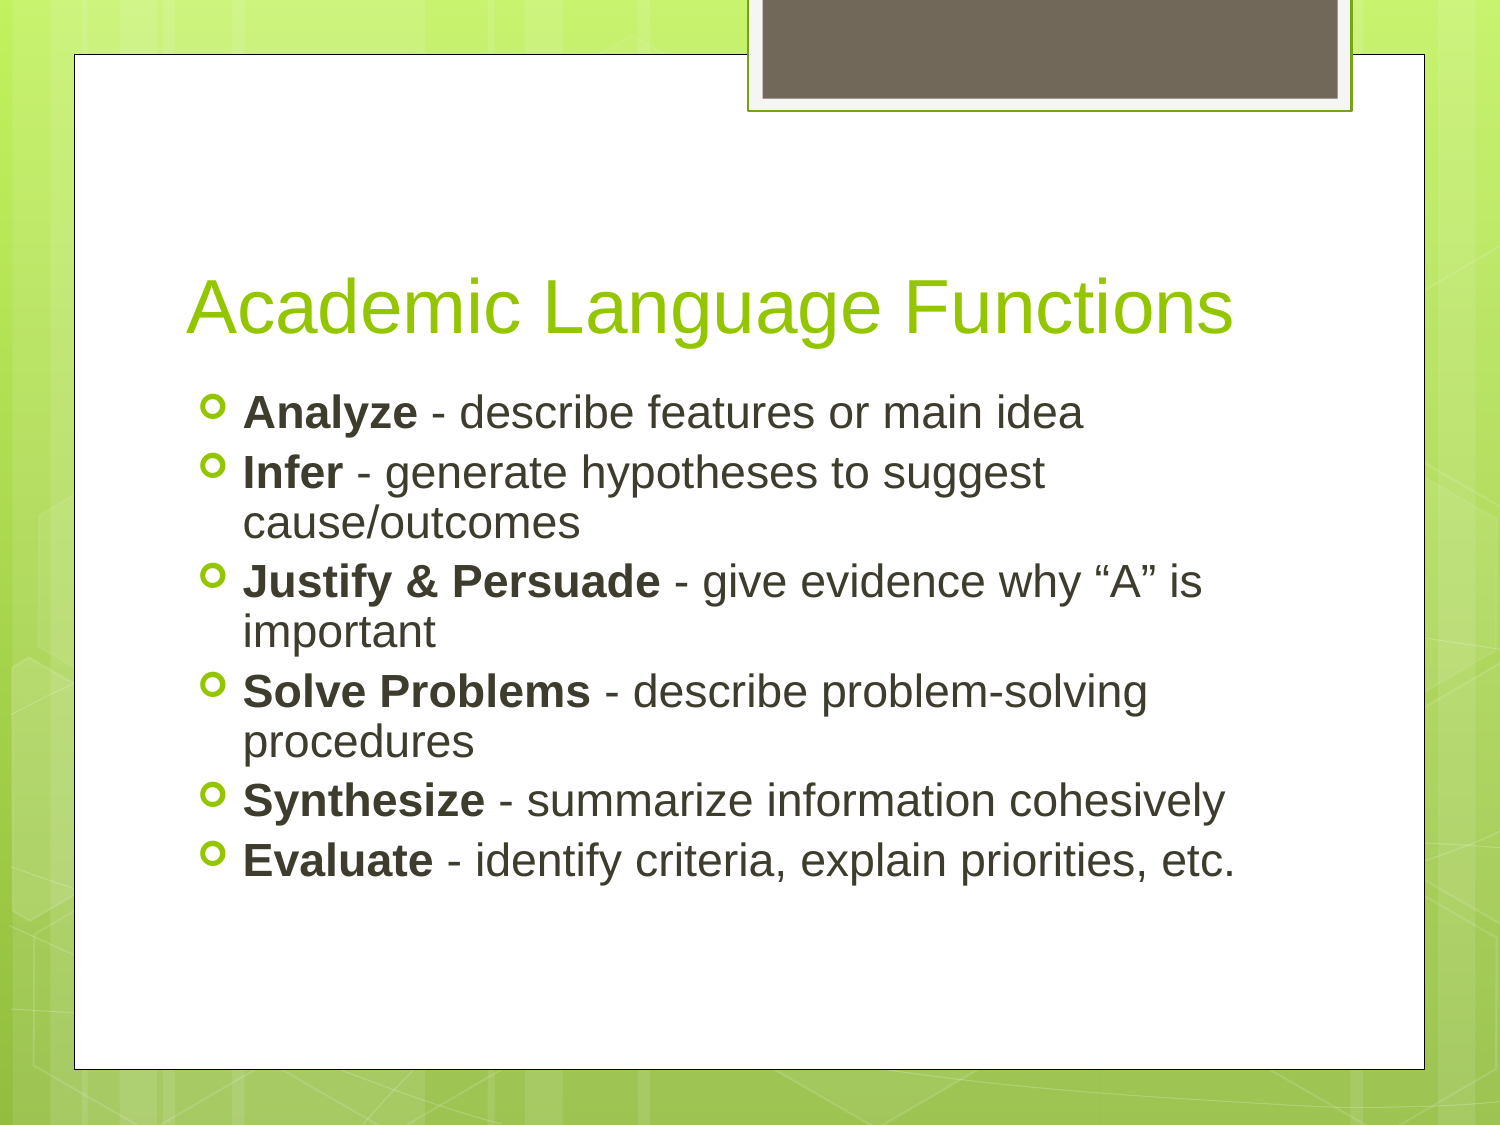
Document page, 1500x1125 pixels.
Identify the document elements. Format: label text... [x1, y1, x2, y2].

title Academic Language Functions [171, 168, 1324, 357]
list Analyze - describe features or main idea Infer - generate hypotheses to suggest cause/outcomes Justify & Persuade - give evidence why “A” is important Solve Problems - describe problem-solving procedures Synthesize - summarize information cohesively Evaluate - identify criteria, explain priorities, etc. [171, 381, 1283, 957]
